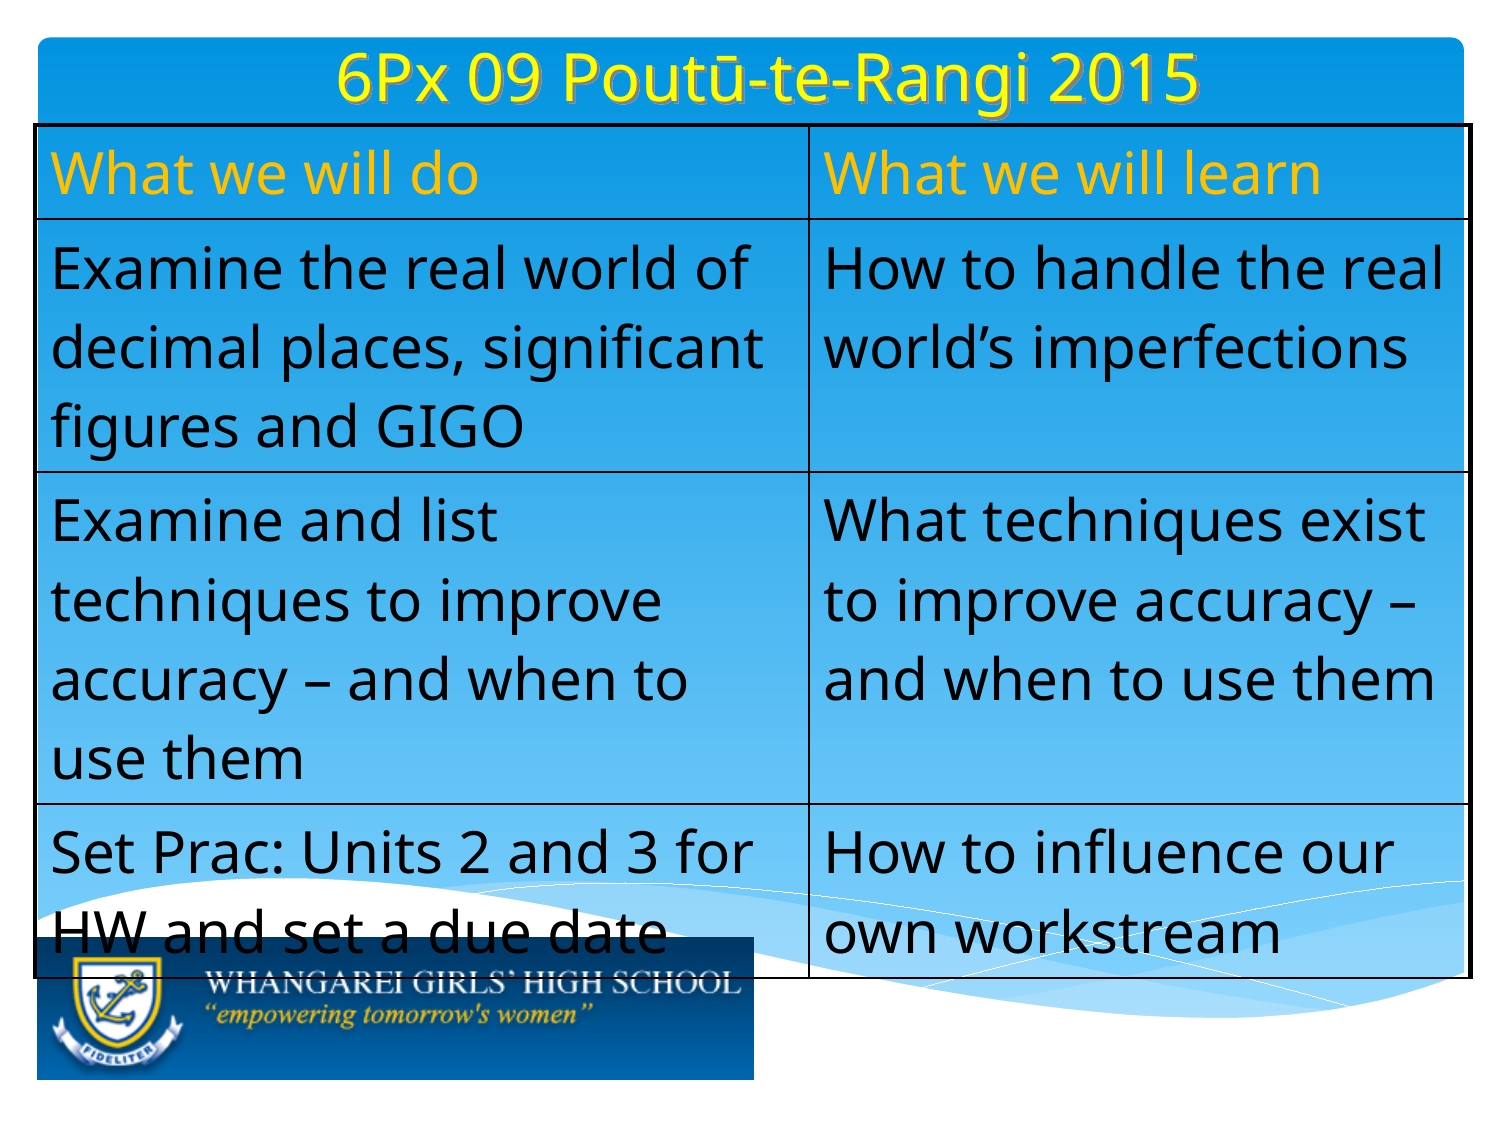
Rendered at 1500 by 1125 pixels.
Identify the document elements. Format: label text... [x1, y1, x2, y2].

text_box 6Px 09 Poutū-te-Rangi 2015 [162, 24, 1375, 123]
picture [37, 937, 754, 1080]
table_header What we will do [37, 127, 808, 218]
table_cell Examine the real world of decimal places, significant figures and GIGO [37, 220, 808, 471]
table_header What we will learn [810, 127, 1468, 218]
table_cell Set Prac: Units 2 and 3 for HW and set a due date [37, 805, 808, 977]
table_cell Examine and list techniques to improve accuracy – and when to use them [37, 473, 808, 803]
table_cell How to handle the real world’s imperfections [810, 220, 1468, 471]
table_cell How to influence our own workstream [810, 805, 1468, 977]
table_cell What techniques exist to improve accuracy – and when to use them [810, 473, 1468, 803]
